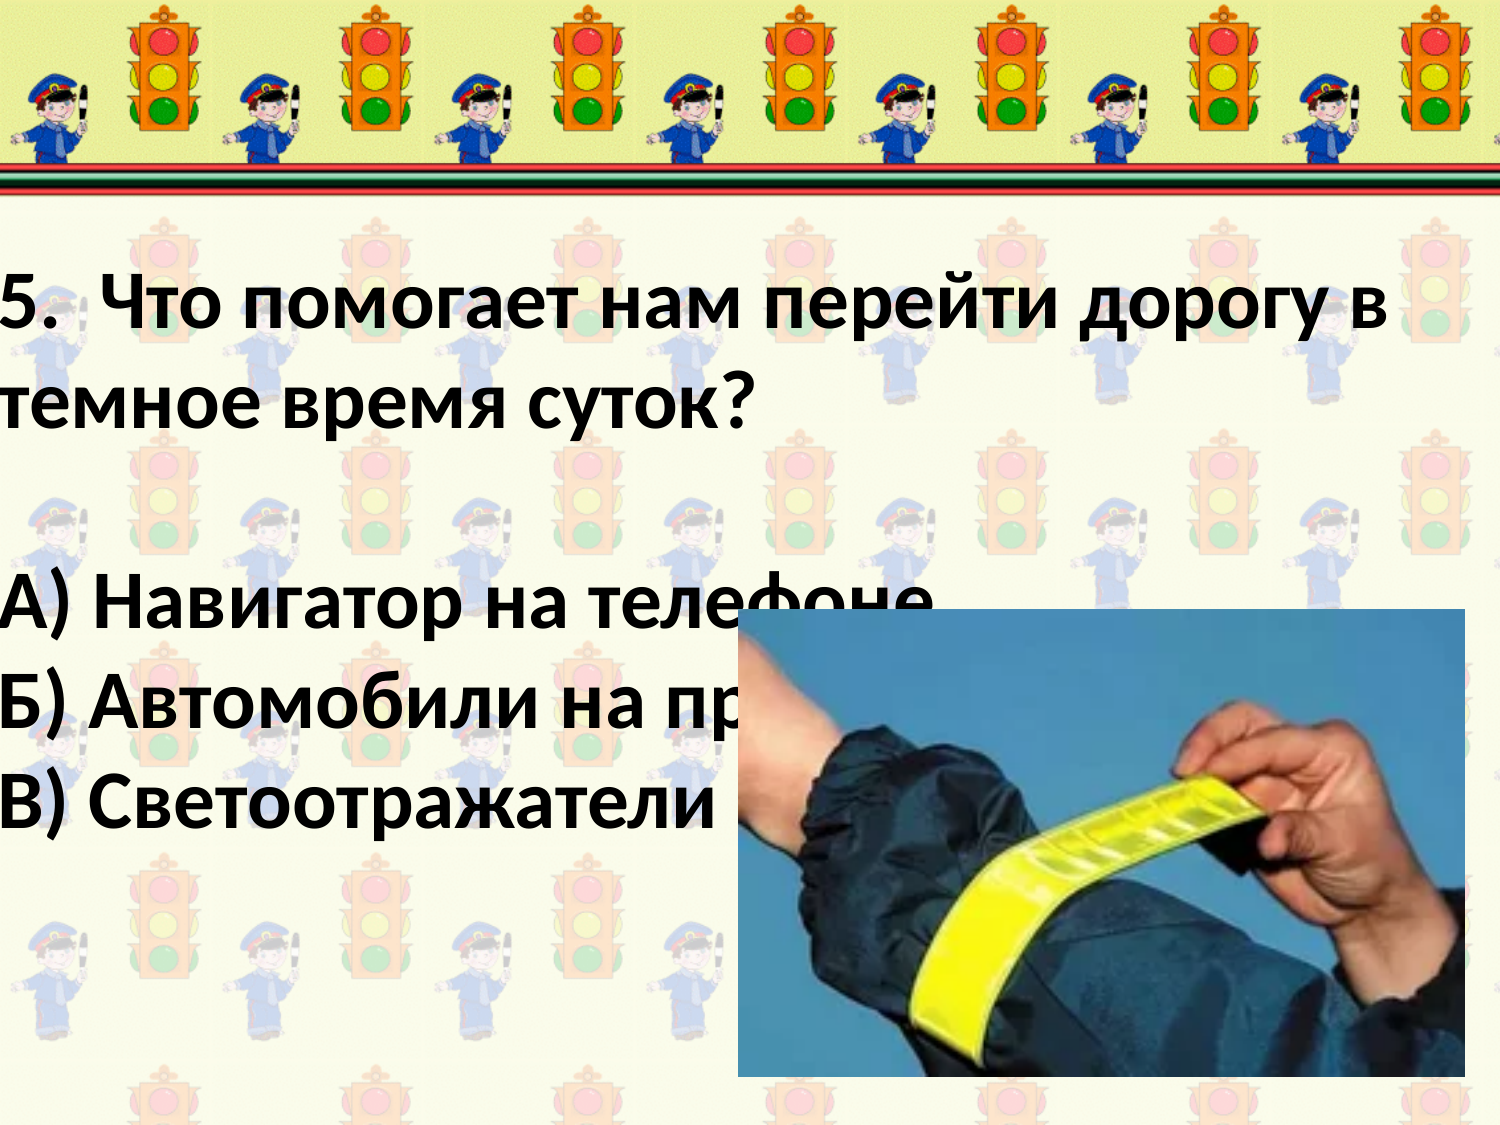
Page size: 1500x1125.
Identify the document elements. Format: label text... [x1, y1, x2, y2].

picture [0, 420, 1500, 1125]
picture [0, 0, 1500, 231]
title 5. Что помогает нам перейти дорогу в темное время суток? А) Навигатор на телефоне Б) Автомобили на проезжей части В) Светоотражатели [0, 231, 1500, 420]
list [737, 609, 1465, 1077]
